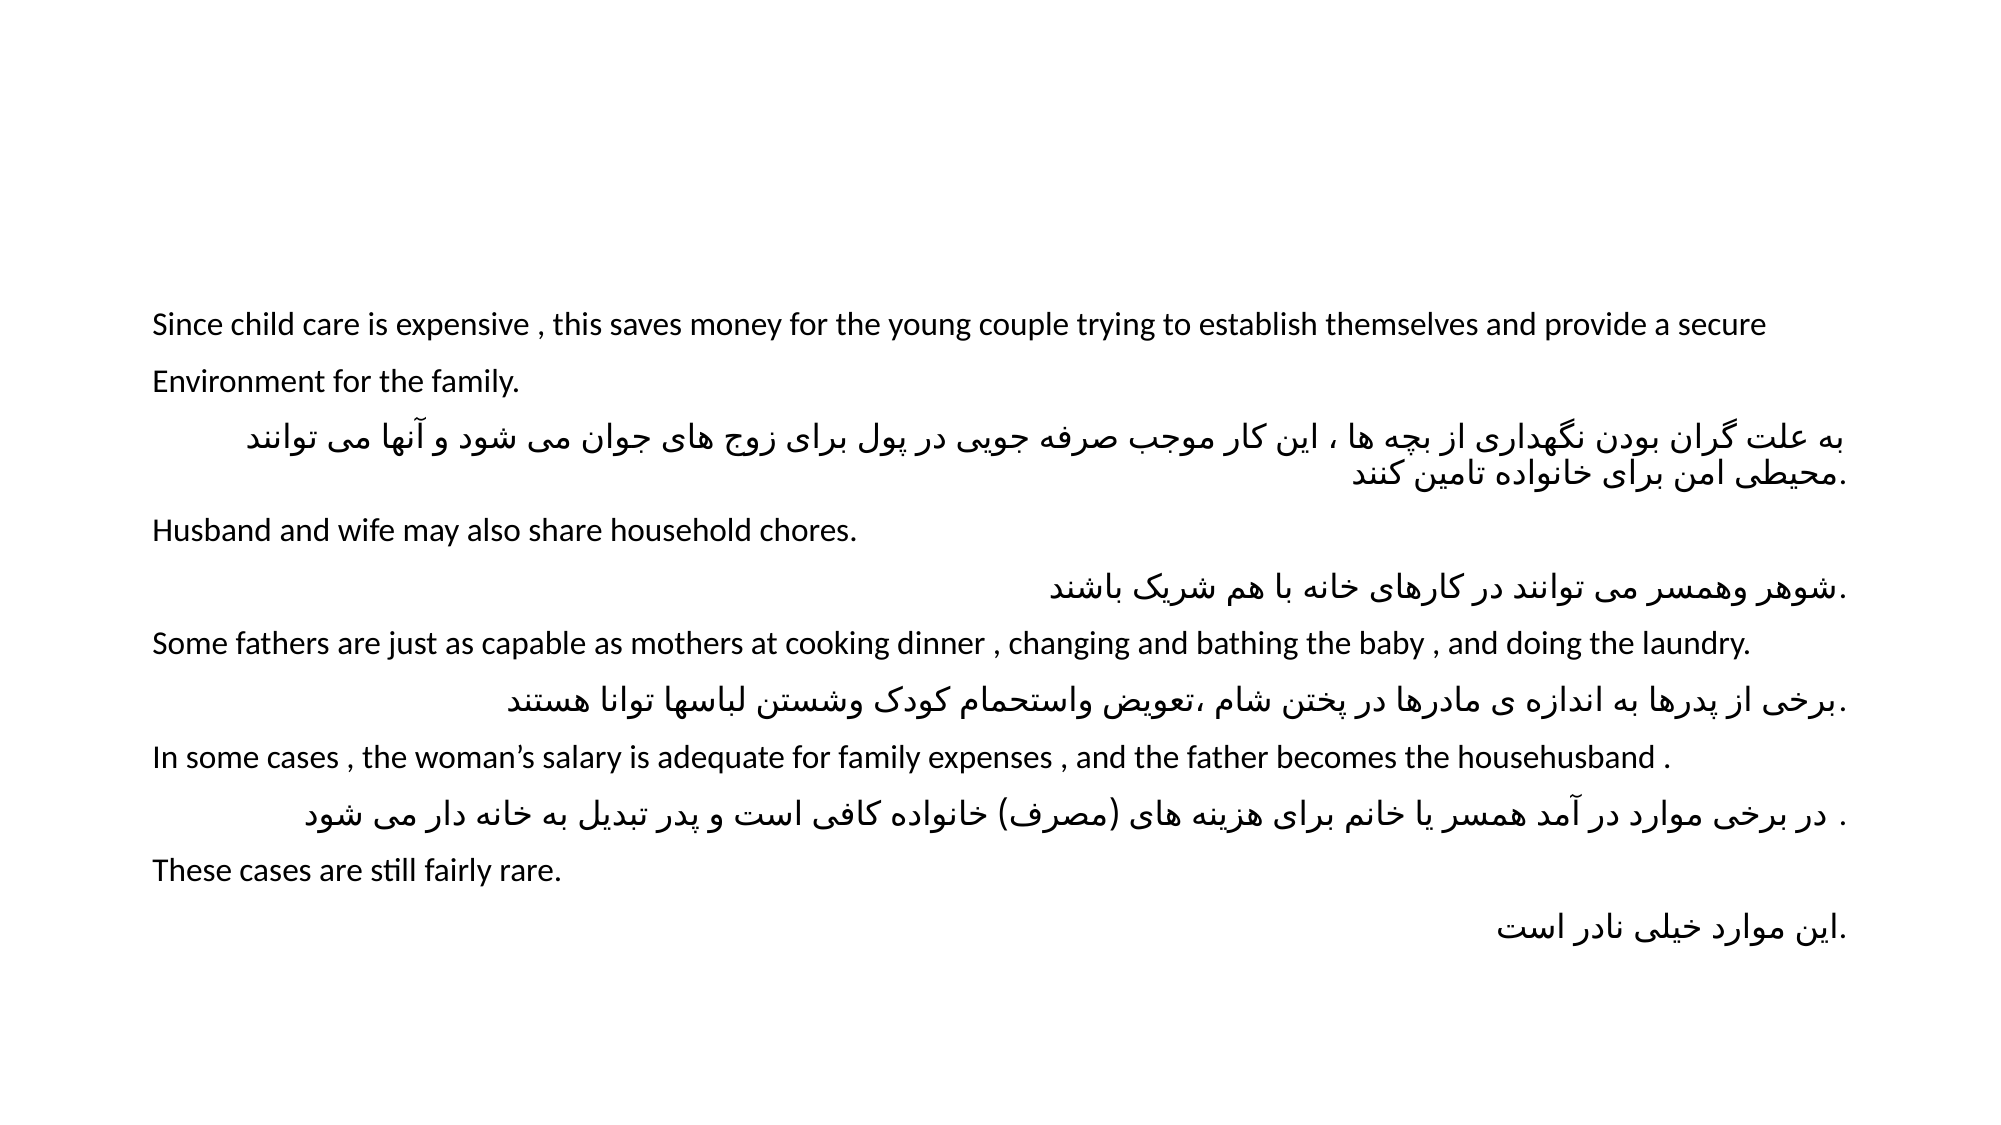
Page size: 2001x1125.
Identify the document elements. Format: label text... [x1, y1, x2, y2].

list Since child care is expensive , this saves money for the young couple trying to establish themselves and provide a secure Environment for the family. به علت گران بودن نگهداری از بچه ها ، این کار موجب صرفه جویی در پول برای زوج های جوان می شود و آنها می توانند محیطی امن برای خانواده تامین کنند. Husband and wife may also share household chores. شوهر وهمسر می توانند در کارهای خانه با هم شریک باشند. Some fathers are just as capable as mothers at cooking dinner , changing and bathing the baby , and doing the laundry. برخی از پدرها به اندازه ی مادرها در پختن شام ،تعویض واستحمام کودک وشستن لباسها توانا هستند. In some cases , the woman’s salary is adequate for family expenses , and the father becomes the househusband . در برخی موارد در آمد همسر یا خانم برای هزینه های (مصرف) خانواده کافی است و پدر تبدیل به خانه دار می شود . These cases are still fairly rare. این موارد خیلی نادر است. [137, 299, 1863, 1014]
